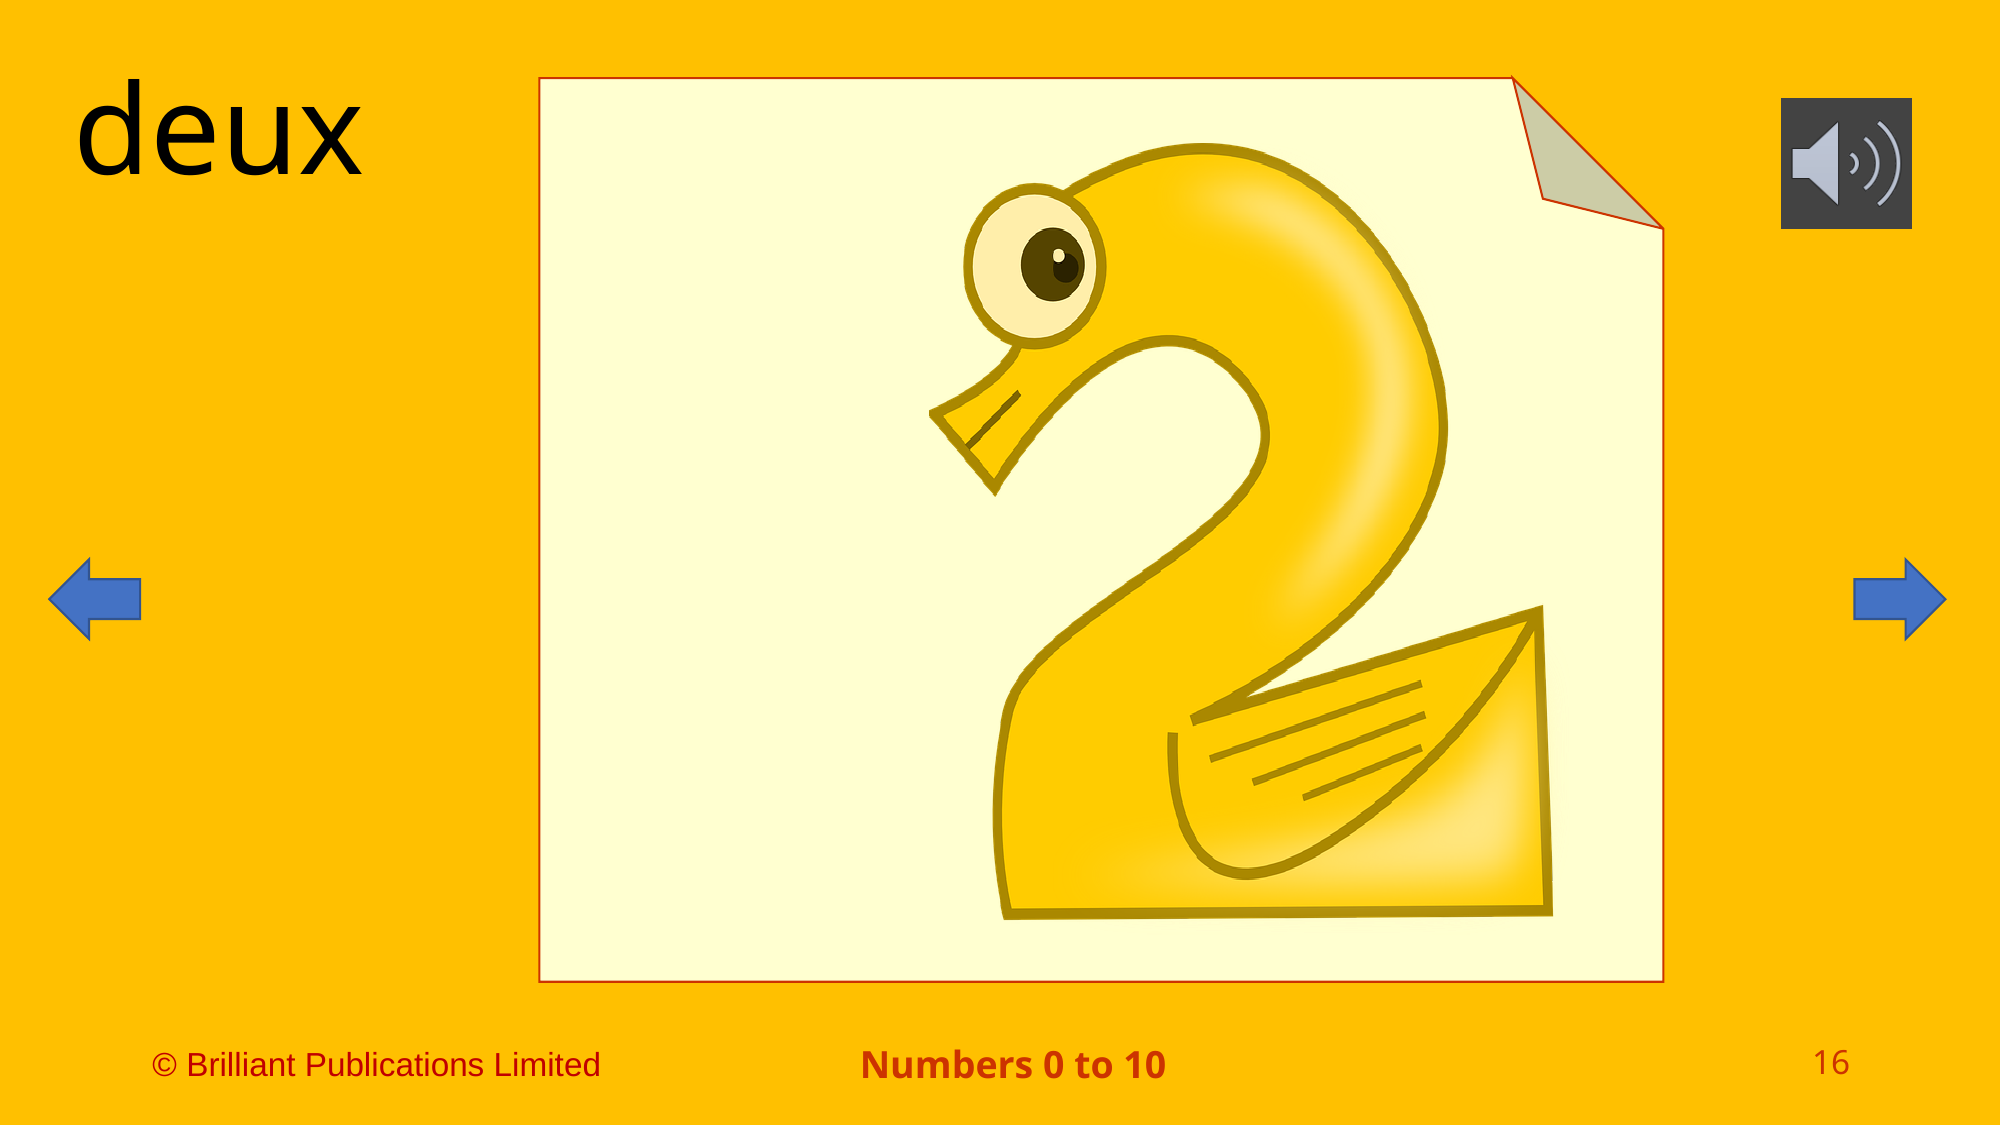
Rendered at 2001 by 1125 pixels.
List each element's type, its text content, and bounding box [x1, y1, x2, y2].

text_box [1779, 96, 1914, 231]
text_box [538, 74, 1665, 983]
footer © Brilliant Publications Limited [137, 1033, 788, 1094]
slide_number Numbers 0 to 10 [788, 1033, 1239, 1094]
slide_number 16 [1415, 1033, 1866, 1094]
picture [929, 143, 1570, 935]
title deux [59, 59, 734, 277]
